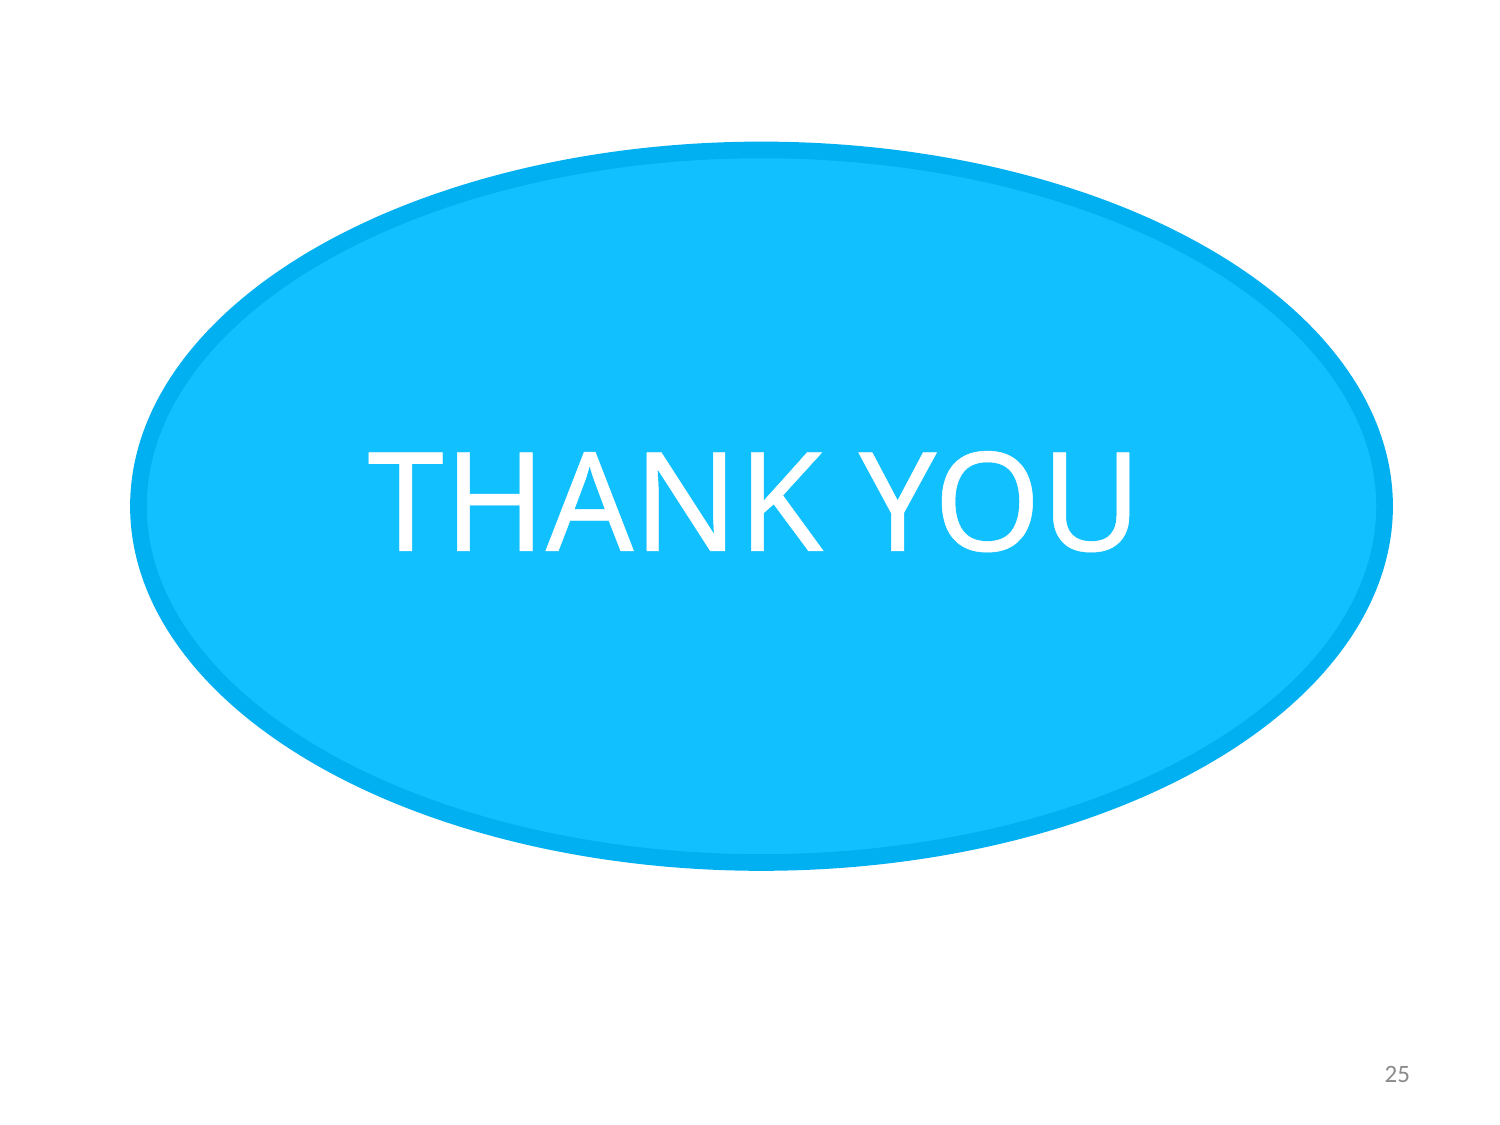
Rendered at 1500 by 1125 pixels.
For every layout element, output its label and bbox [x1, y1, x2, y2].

slide_number [1074, 1042, 1425, 1103]
text_box [136, 147, 1387, 865]
